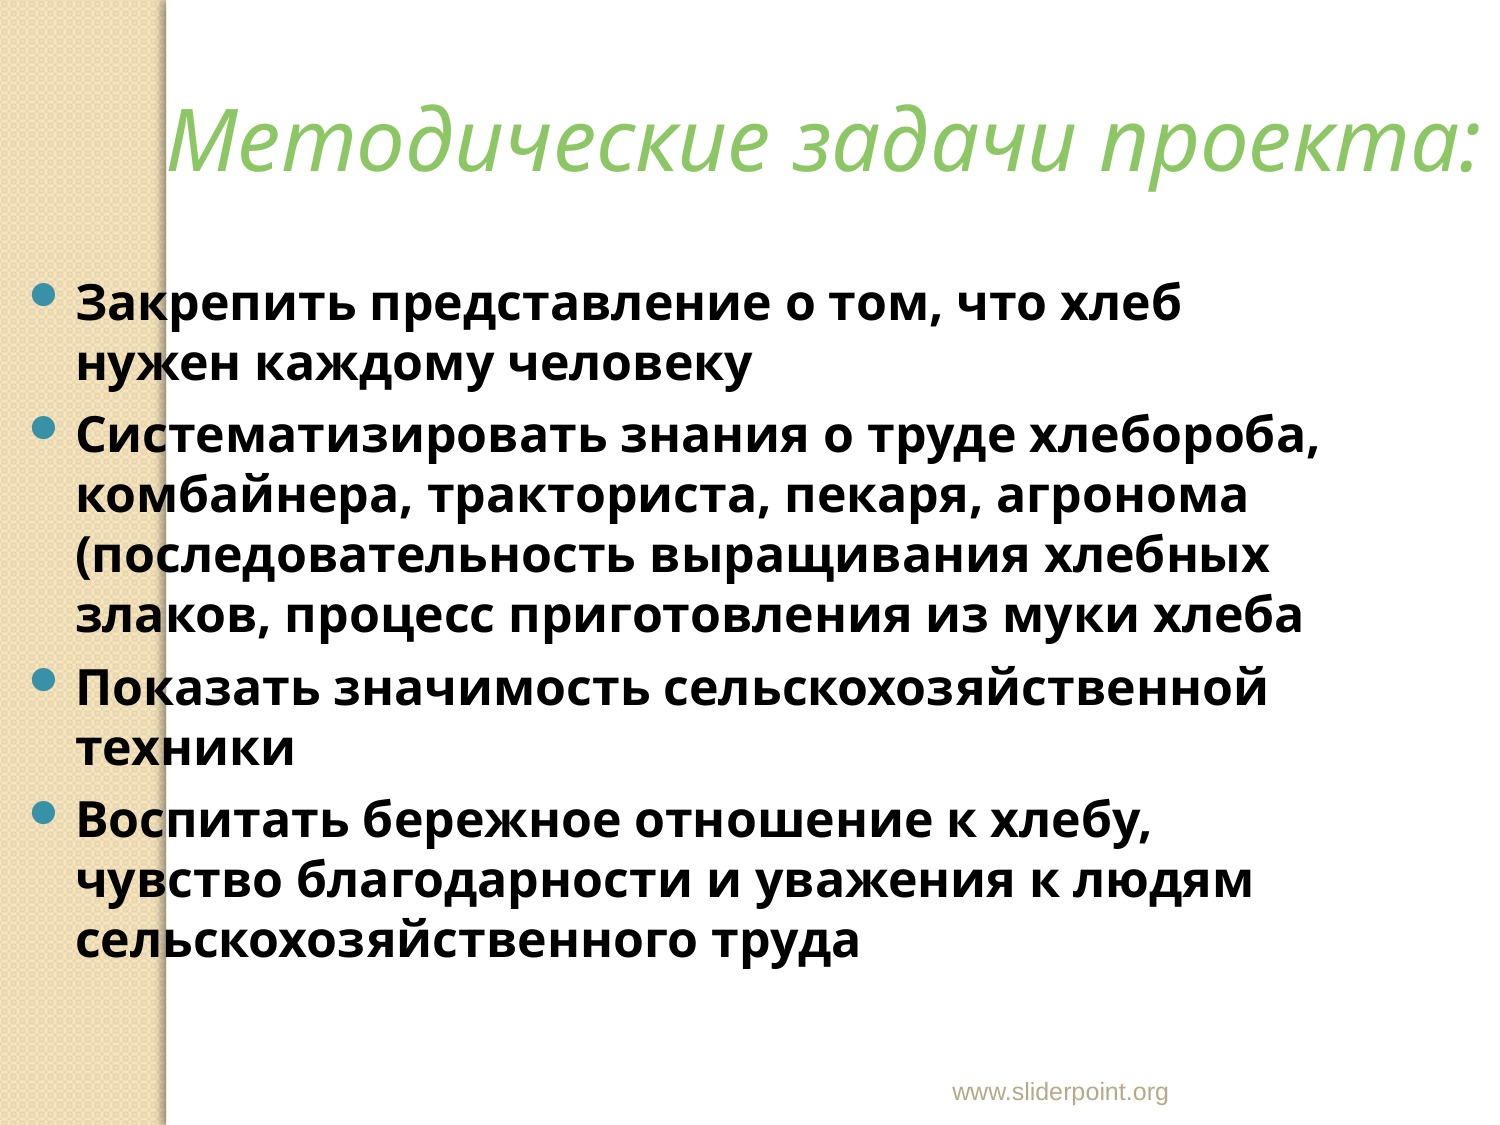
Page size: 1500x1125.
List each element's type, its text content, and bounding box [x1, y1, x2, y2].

list Закрепить представление о том, что хлеб нужен каждому человеку Систематизировать знания о труде хлебороба, комбайнера, тракториста, пекаря, агронома (последовательность выращивания хлебных злаков, процесс приготовления из муки хлеба Показать значимость сельскохозяйственной техники Воспитать бережное отношение к хлебу, чувство благодарности и уважения к людям сельскохозяйственного труда [0, 262, 1351, 1006]
title Методические задачи проекта: [150, 42, 1500, 231]
footer www.sliderpoint.org [937, 1034, 1413, 1113]
